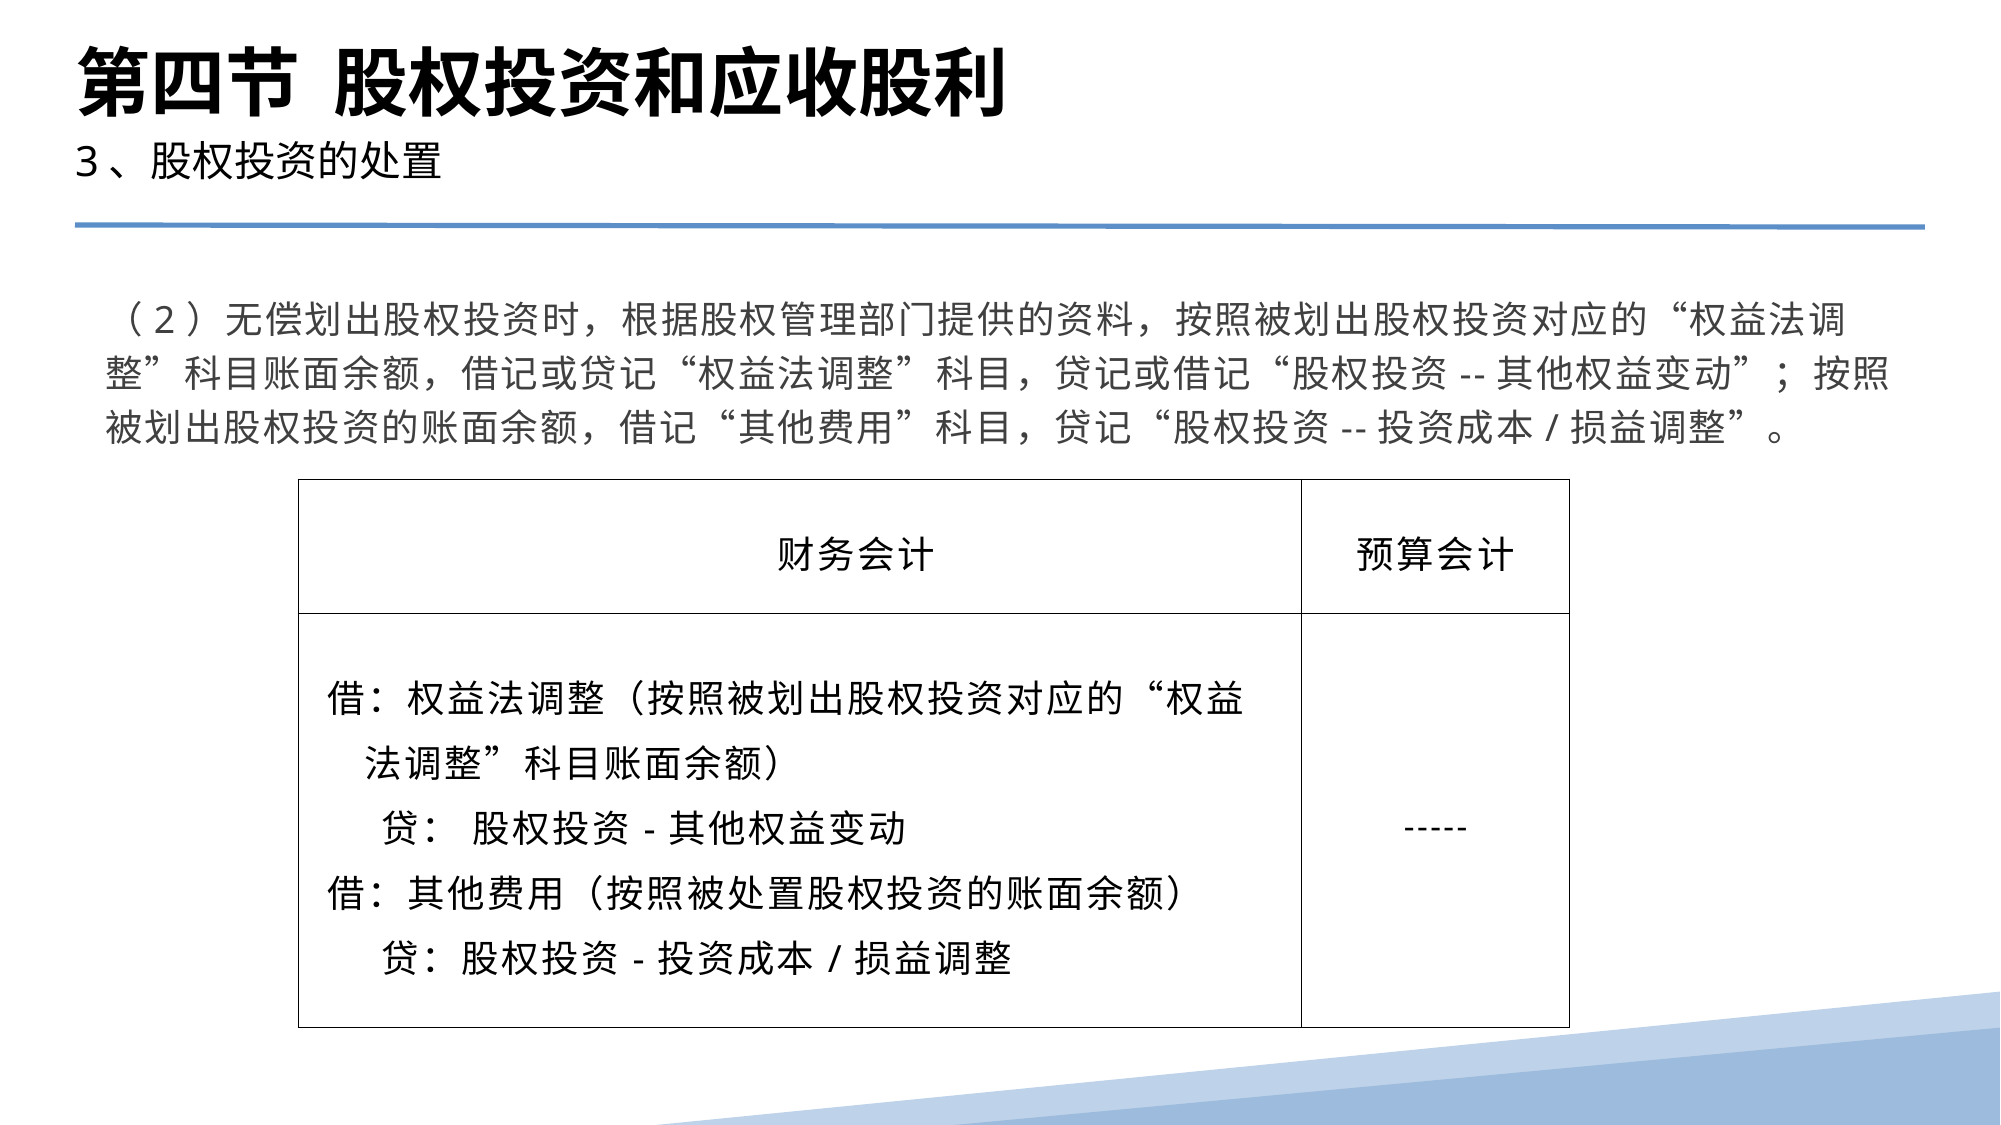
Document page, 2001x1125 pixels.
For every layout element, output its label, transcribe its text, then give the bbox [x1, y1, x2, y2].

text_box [656, 991, 2000, 1125]
table_header 财务会计 [299, 480, 1301, 613]
table_cell ----- [1302, 614, 1569, 991]
table_header 预算会计 [1302, 480, 1569, 613]
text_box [74, 224, 1925, 228]
text_box （2）无偿划出股权投资时，根据股权管理部门提供的资料，按照被划出股权投资对应的“权益法调整”科目账面余额，借记或贷记“权益法调整”科目，贷记或借记“股权投资--其他权益变动”；按照被划出股权投资的账面余额，借记“其他费用”科目，贷记“股权投资--投资成本/损益调整”。 [94, 239, 1925, 496]
text_box 3、股权投资的处置 [75, 124, 1925, 200]
table_cell 借：权益法调整（按照被划出股权投资对应的“权益法调整”科目账面余额） 贷： 股权投资-其他权益变动 借：其他费用（按照被处置股权投资的账面余额） 贷：股权投资-投资成本/损益调整 [299, 614, 1301, 1027]
text_box 第四节 股权投资和应收股利 [75, 24, 1925, 124]
